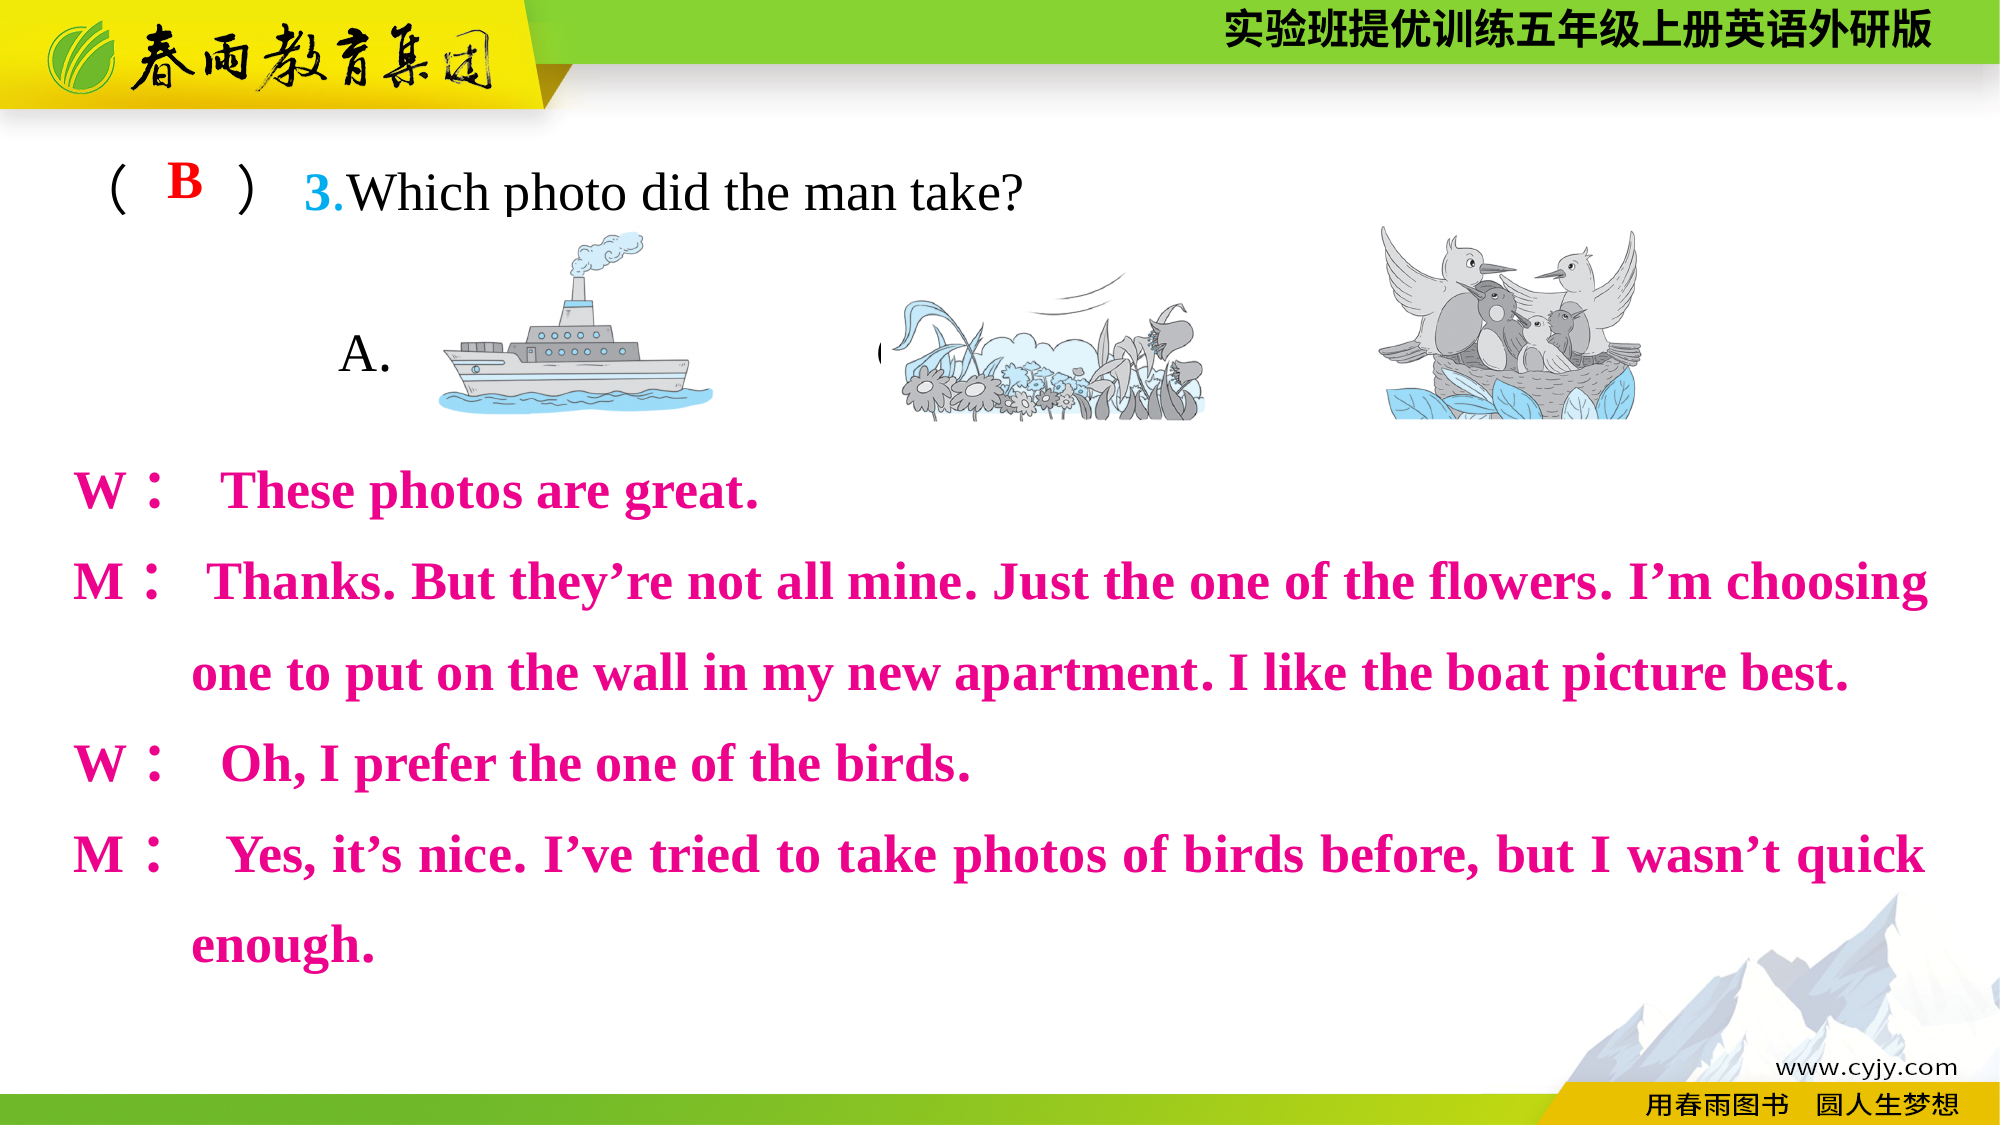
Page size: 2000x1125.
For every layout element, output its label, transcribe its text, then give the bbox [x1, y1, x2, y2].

list （ ）3.Which photo did the man take? A. B. C. [59, 122, 1944, 382]
picture [0, 0, 2000, 1125]
text_box W： These photos are great. M：Thanks. But they’re not all mine. Just the one of the flowers. I’m choosing one to put on the wall in my new apartment. I like the boat picture best. W： Oh, I prefer the one of the birds. M： Yes, it’s nice. I’ve tried to take photos of birds before, but I wasn’t quick enough. [59, 420, 1944, 982]
text_box B [152, 137, 219, 217]
